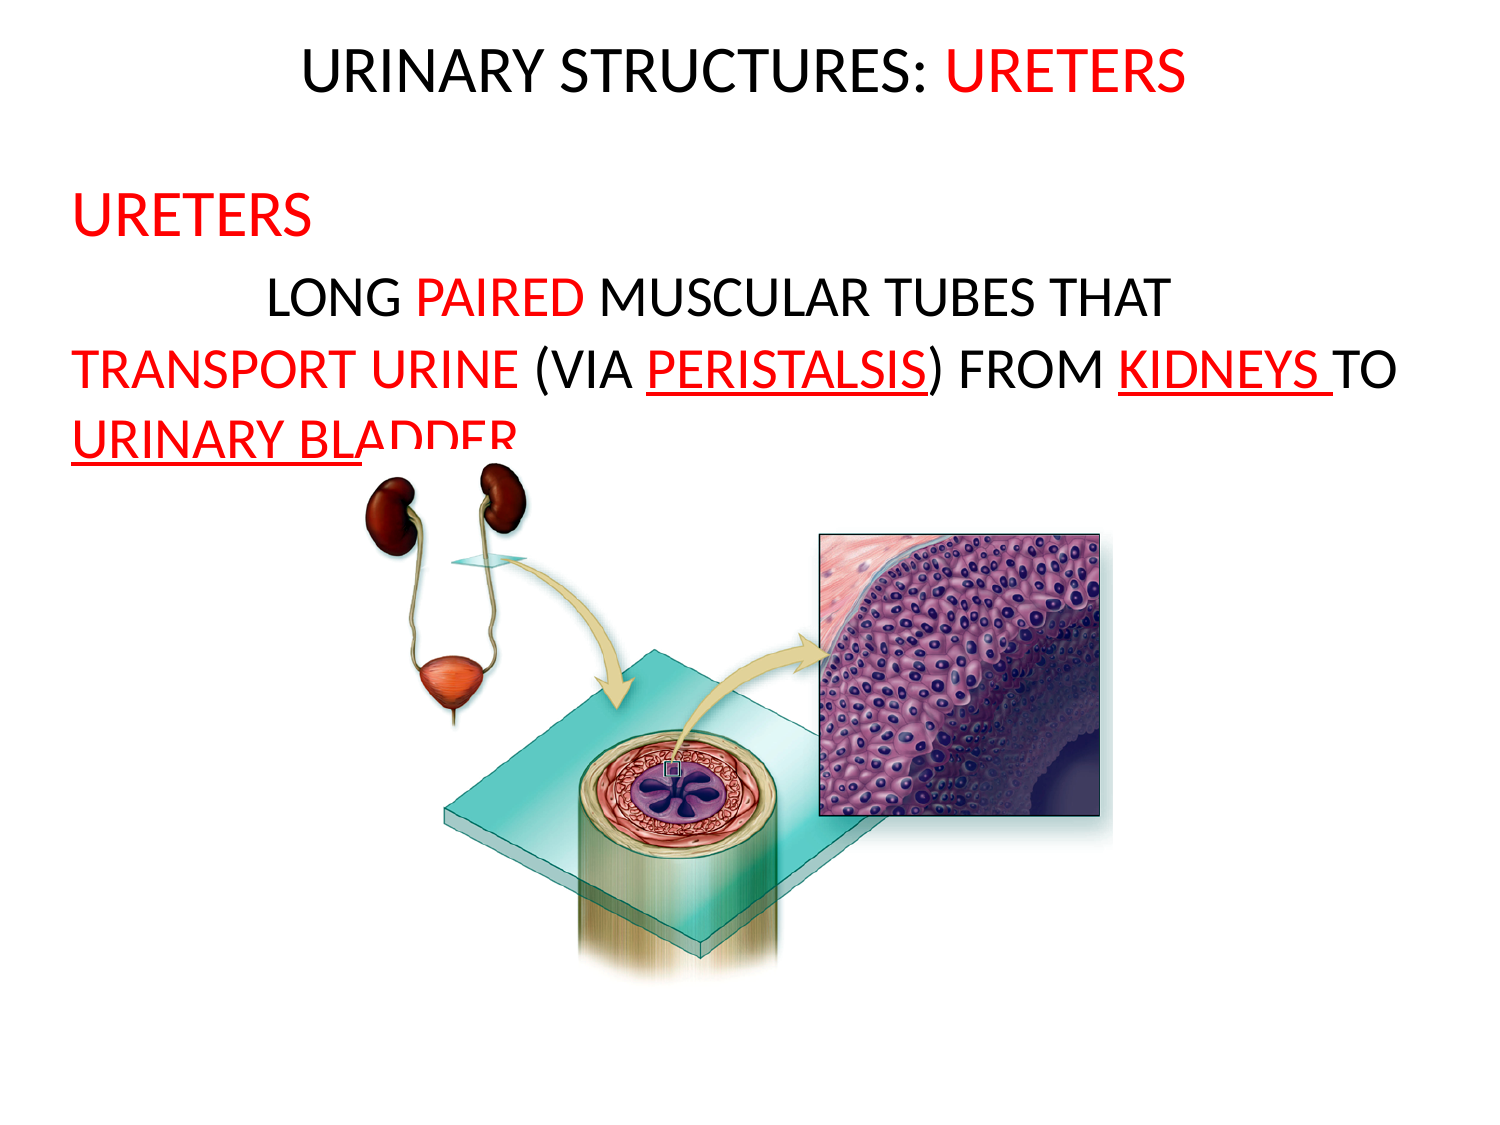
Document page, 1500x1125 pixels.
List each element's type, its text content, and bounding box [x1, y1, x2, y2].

list Ureters Long paired muscular tubes that transport urine (via peristalsis) from Kidneys to Urinary Bladder [56, 207, 1432, 900]
text_box Urinary Structures: Ureters [24, 18, 1463, 207]
picture [362, 449, 1113, 995]
